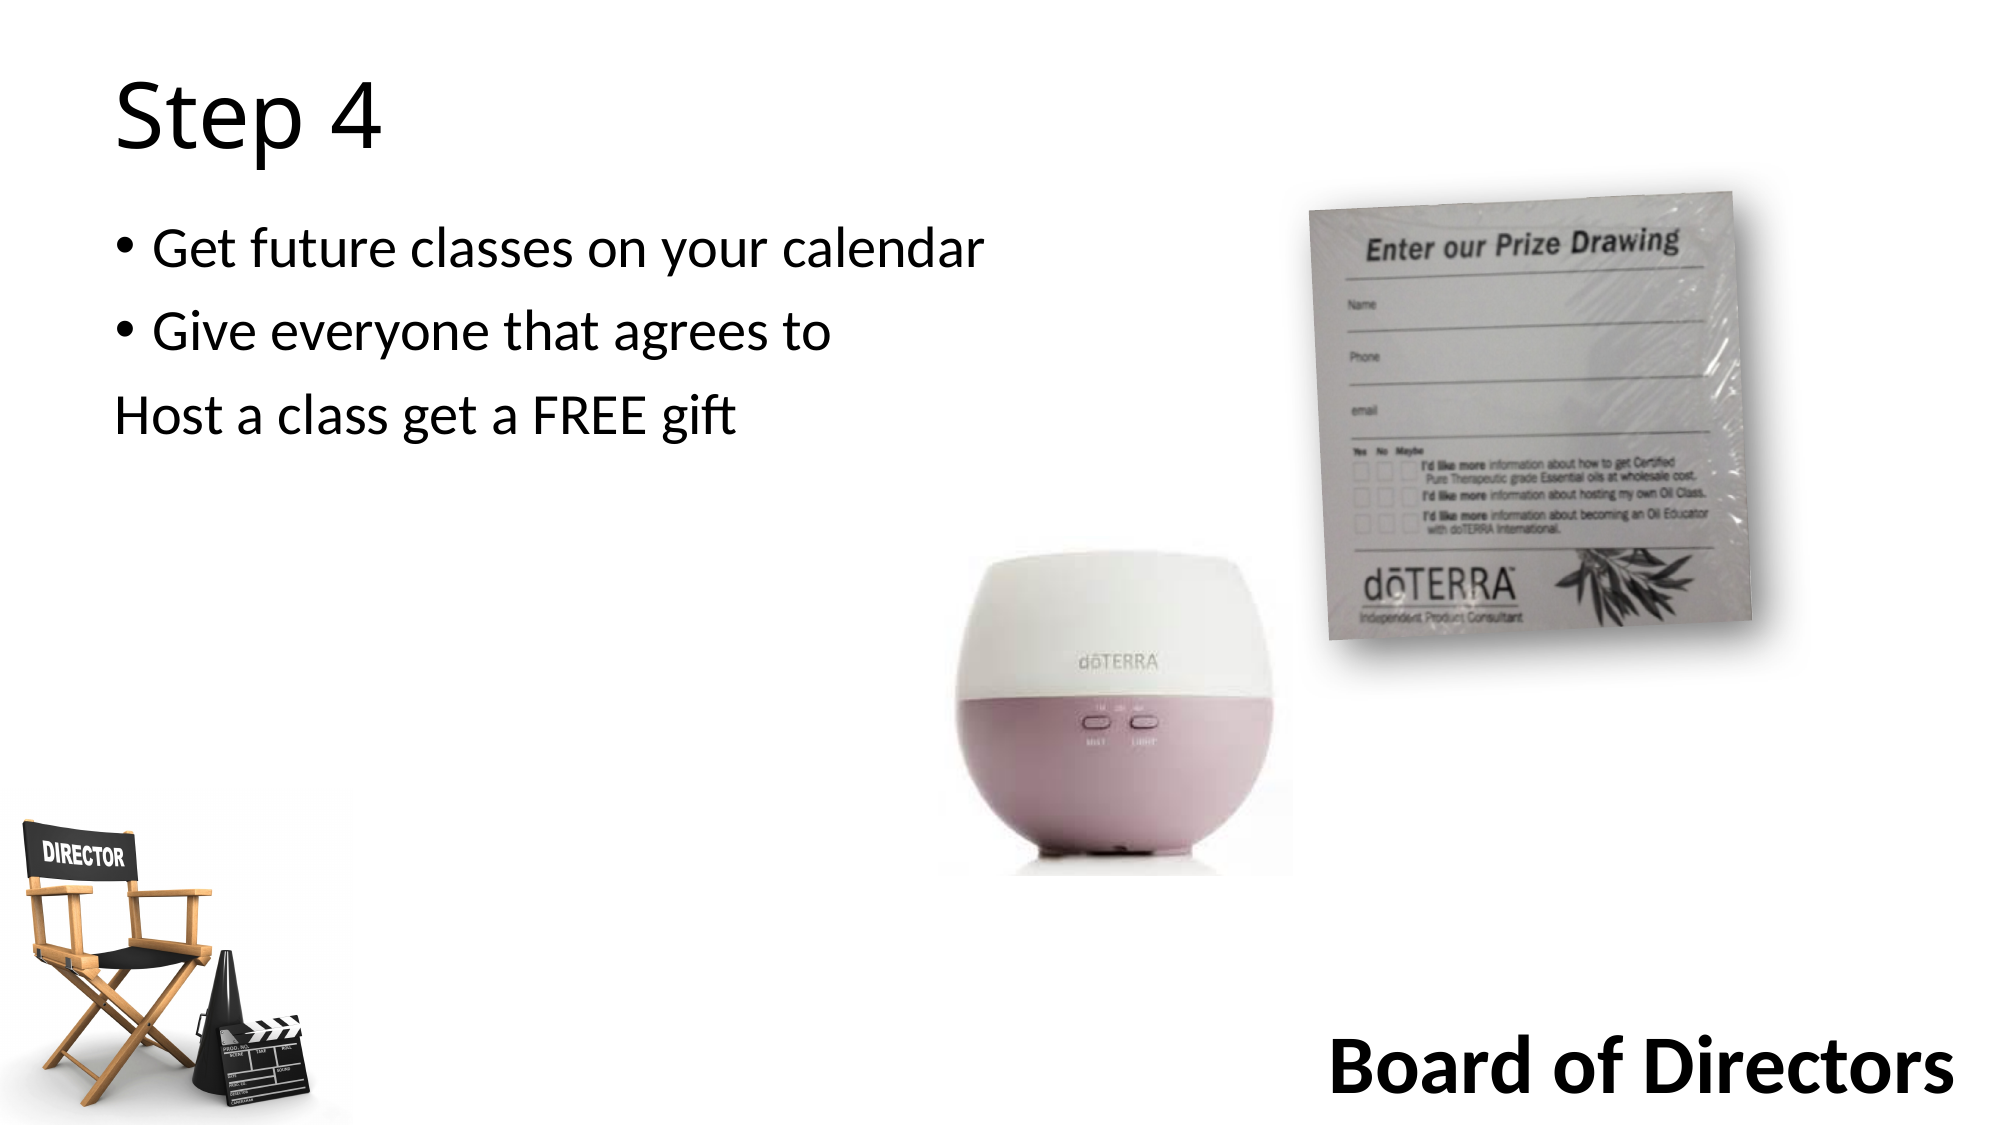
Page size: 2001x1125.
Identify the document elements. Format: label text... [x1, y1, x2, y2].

list Get future classes on your calendar Give everyone that agrees to Host a class get a FREE gift [99, 209, 1900, 952]
picture [1308, 190, 1753, 641]
picture [938, 536, 1293, 876]
picture [0, 788, 353, 1125]
title Step 4 [99, 25, 1900, 209]
